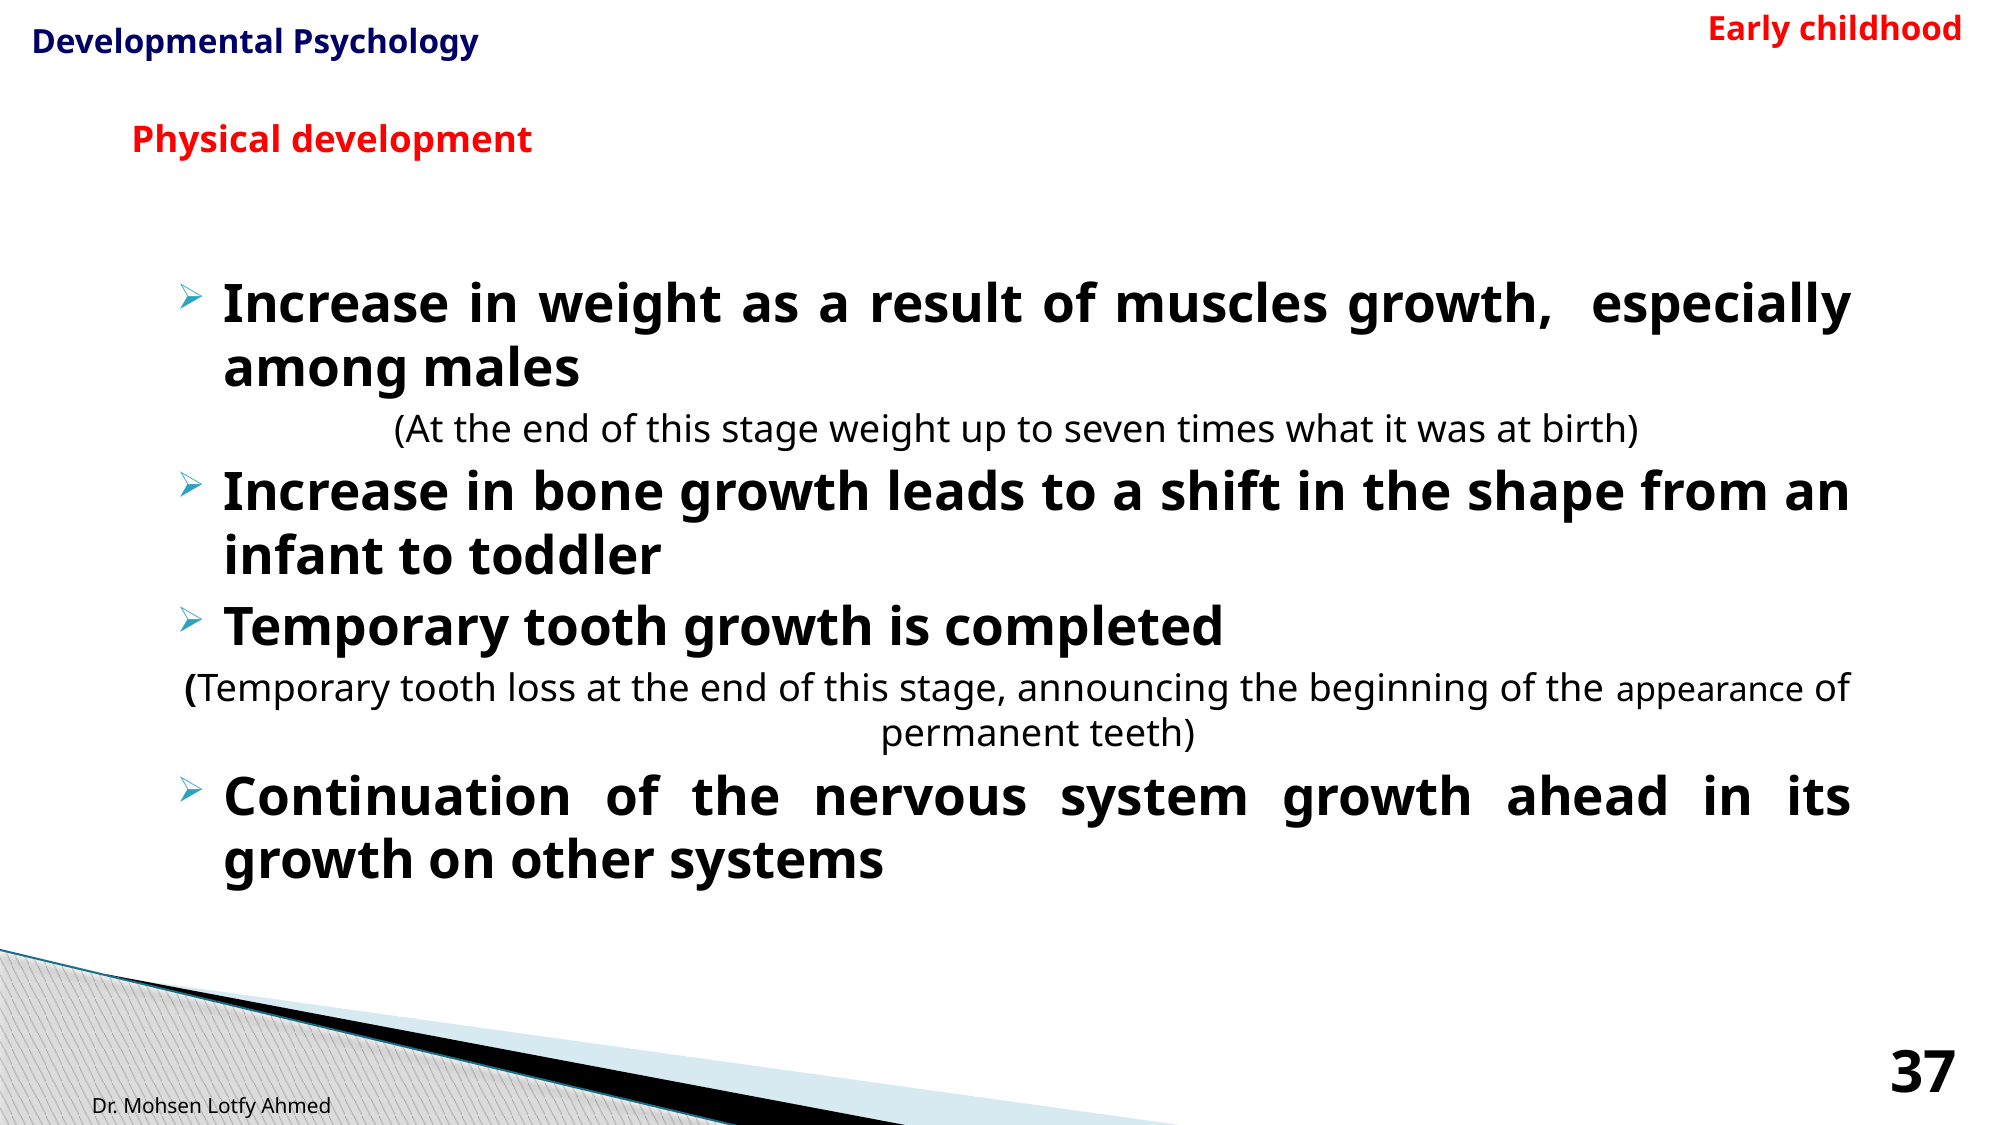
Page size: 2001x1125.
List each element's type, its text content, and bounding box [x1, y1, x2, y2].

slide_number 37 [1858, 1030, 1972, 1112]
text_box Developmental Psychology [16, 12, 767, 68]
footer Dr. Mohsen Lotfy Ahmed [0, 1065, 347, 1125]
list Increase in weight as a result of muscles growth, especially among males (At the end of this stage weight up to seven times what it was at birth) Increase in bone growth leads to a shift in the shape from an infant to toddler Temporary tooth growth is completed (Temporary tooth loss at the end of this stage, announcing the beginning of the appearance of permanent teeth) Continuation of the nervous system growth ahead in its growth on other systems [150, 262, 1867, 902]
text_box Early childhood [1692, 0, 2000, 55]
title Physical development [116, 62, 1900, 213]
